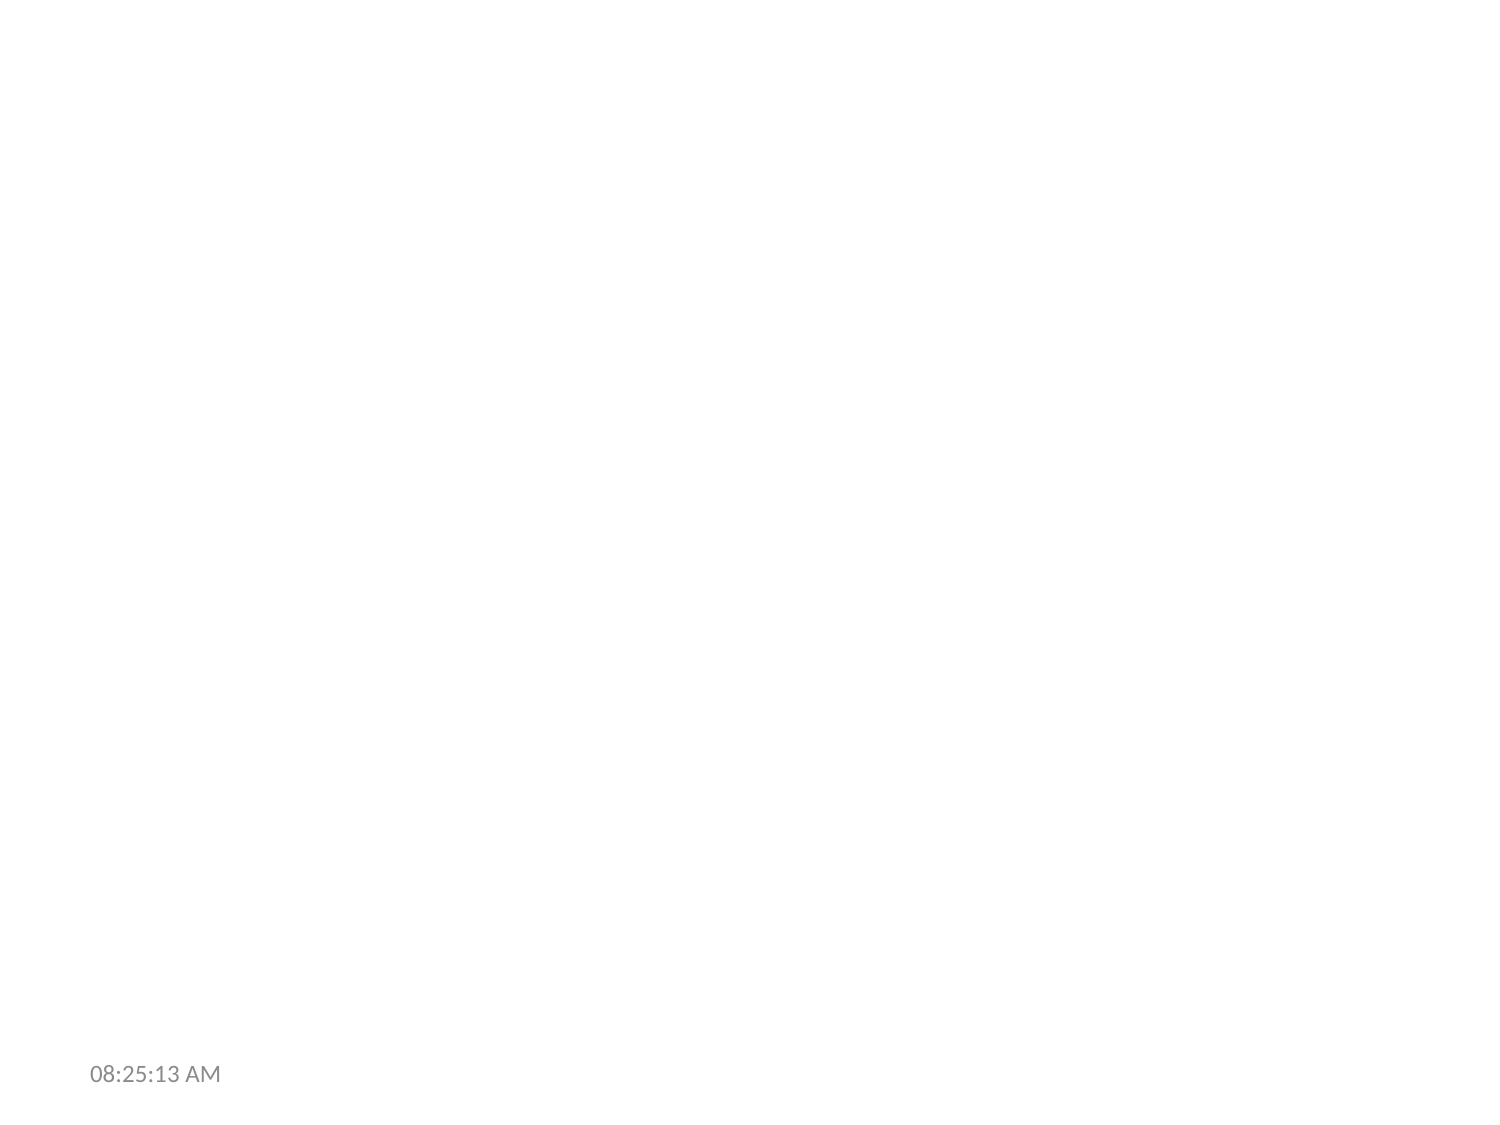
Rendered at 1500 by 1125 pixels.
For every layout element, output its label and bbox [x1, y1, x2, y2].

slide_number [75, 1042, 425, 1103]
